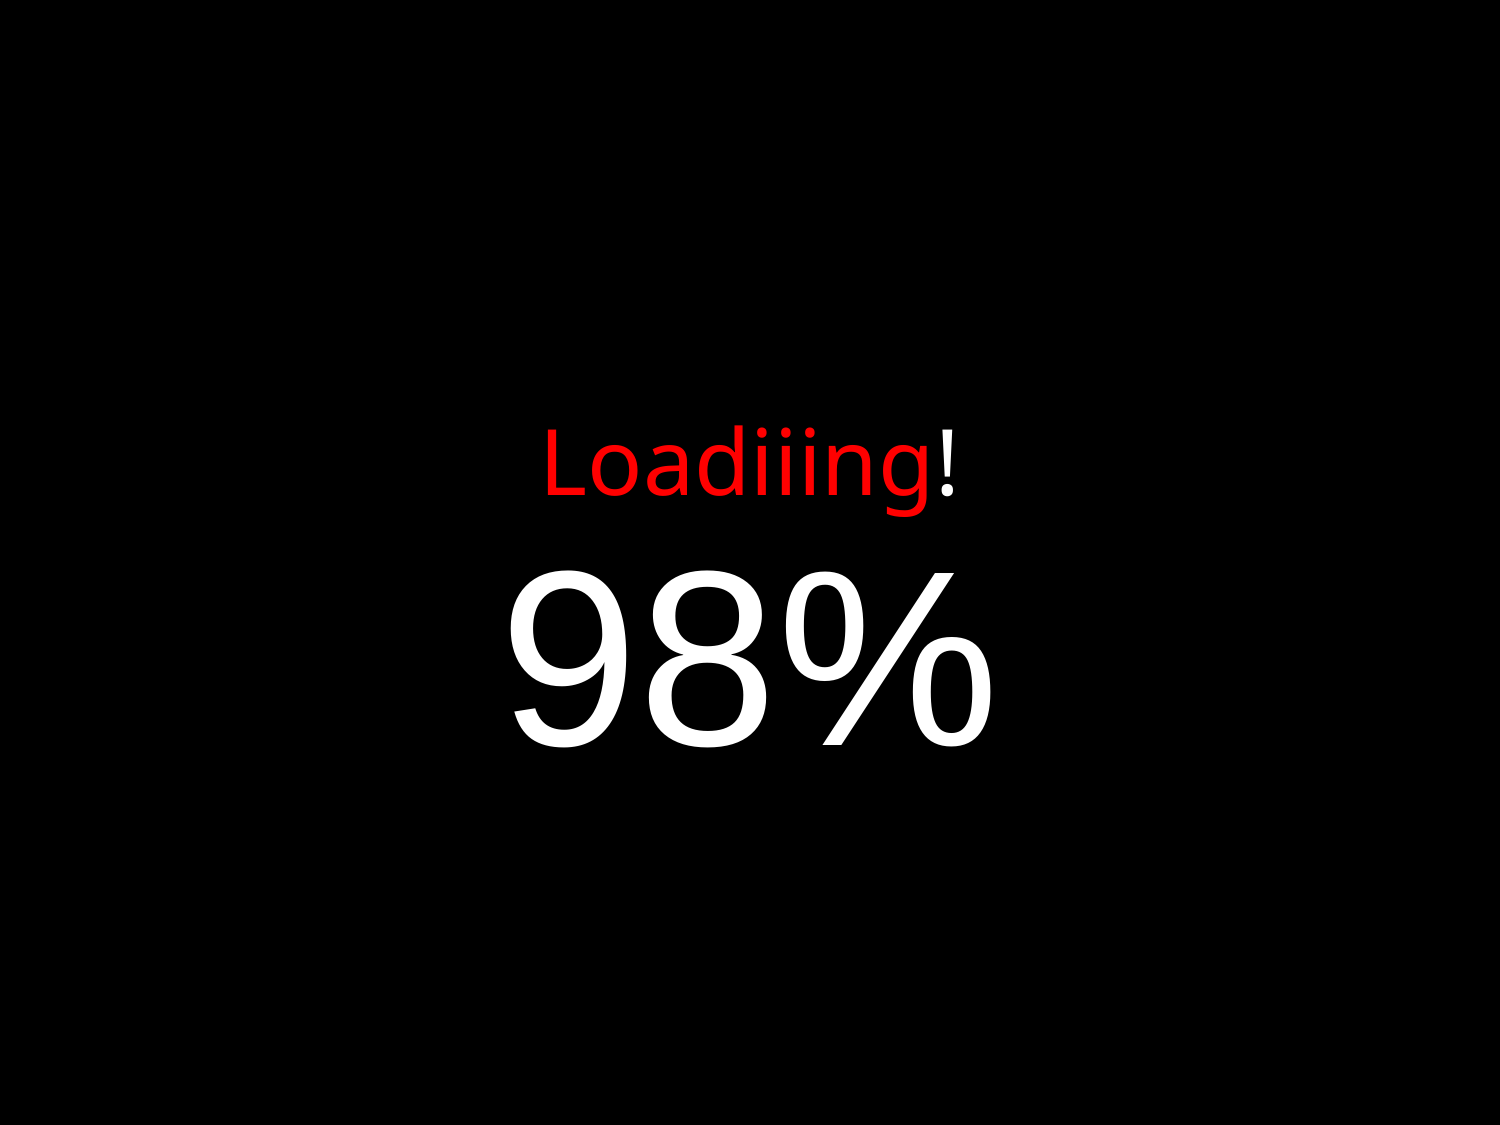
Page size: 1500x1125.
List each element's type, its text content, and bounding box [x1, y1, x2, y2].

text_box 98% [224, 487, 1275, 776]
text_box Loadiiing! [112, 338, 1388, 580]
